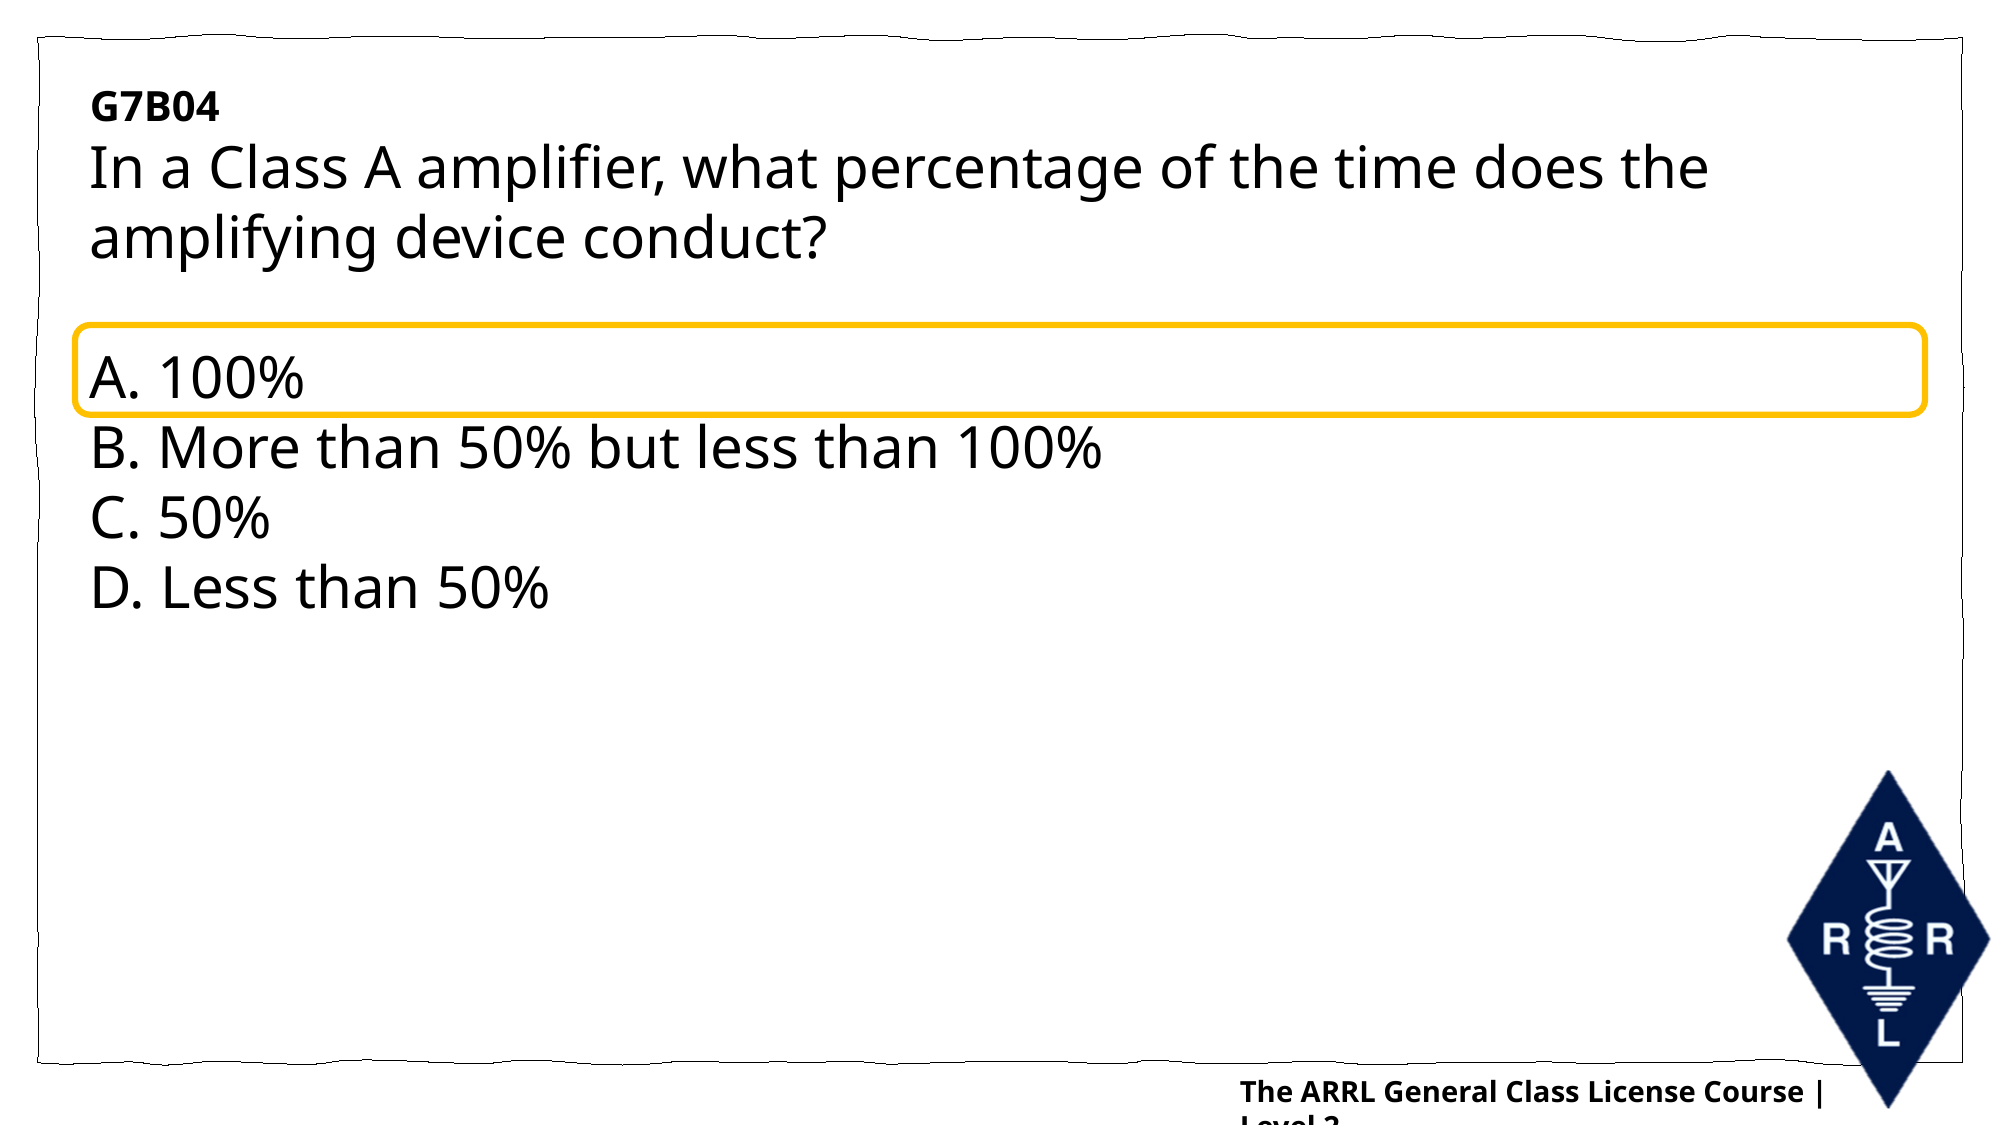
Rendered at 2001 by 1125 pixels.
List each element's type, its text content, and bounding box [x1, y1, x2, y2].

text_box G7B04 In a Class A amplifier, what percentage of the time does the amplifying device conduct? A. 100% B. More than 50% but less than 100% C. 50% D. Less than 50% [75, 72, 1850, 332]
text_box G7B04 In a Class A amplifier, what percentage of the time does the amplifying device conduct? A. 100% B. More than 50% but less than 100% C. 50% D. Less than 50% [75, 408, 1850, 628]
picture [1773, 752, 1999, 1125]
text_box [73, 324, 1927, 416]
